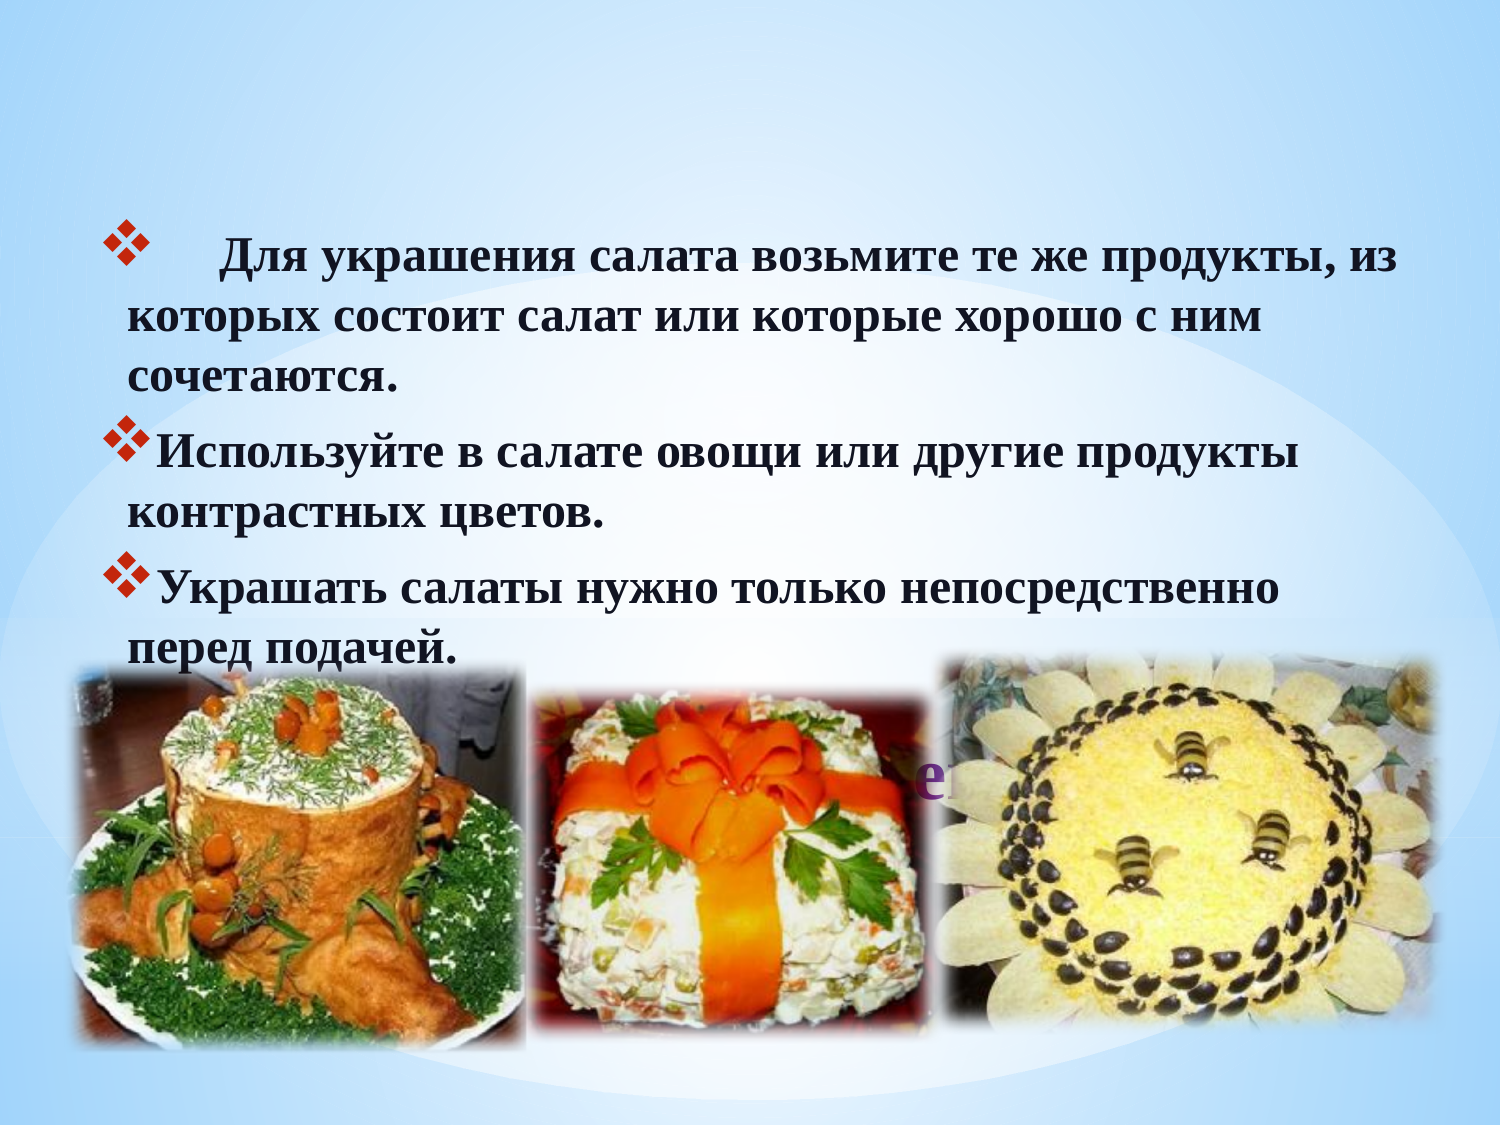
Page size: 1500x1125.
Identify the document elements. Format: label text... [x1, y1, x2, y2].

picture [62, 644, 1448, 1059]
list Для украшения салата возьмите те же продукты, из которых состоит салат или которые хорошо с ним сочетаются. Используйте в салате овощи или другие продукты контрастных цветов. Украшать салаты нужно только непосредственно перед подачей. [75, 137, 1425, 678]
